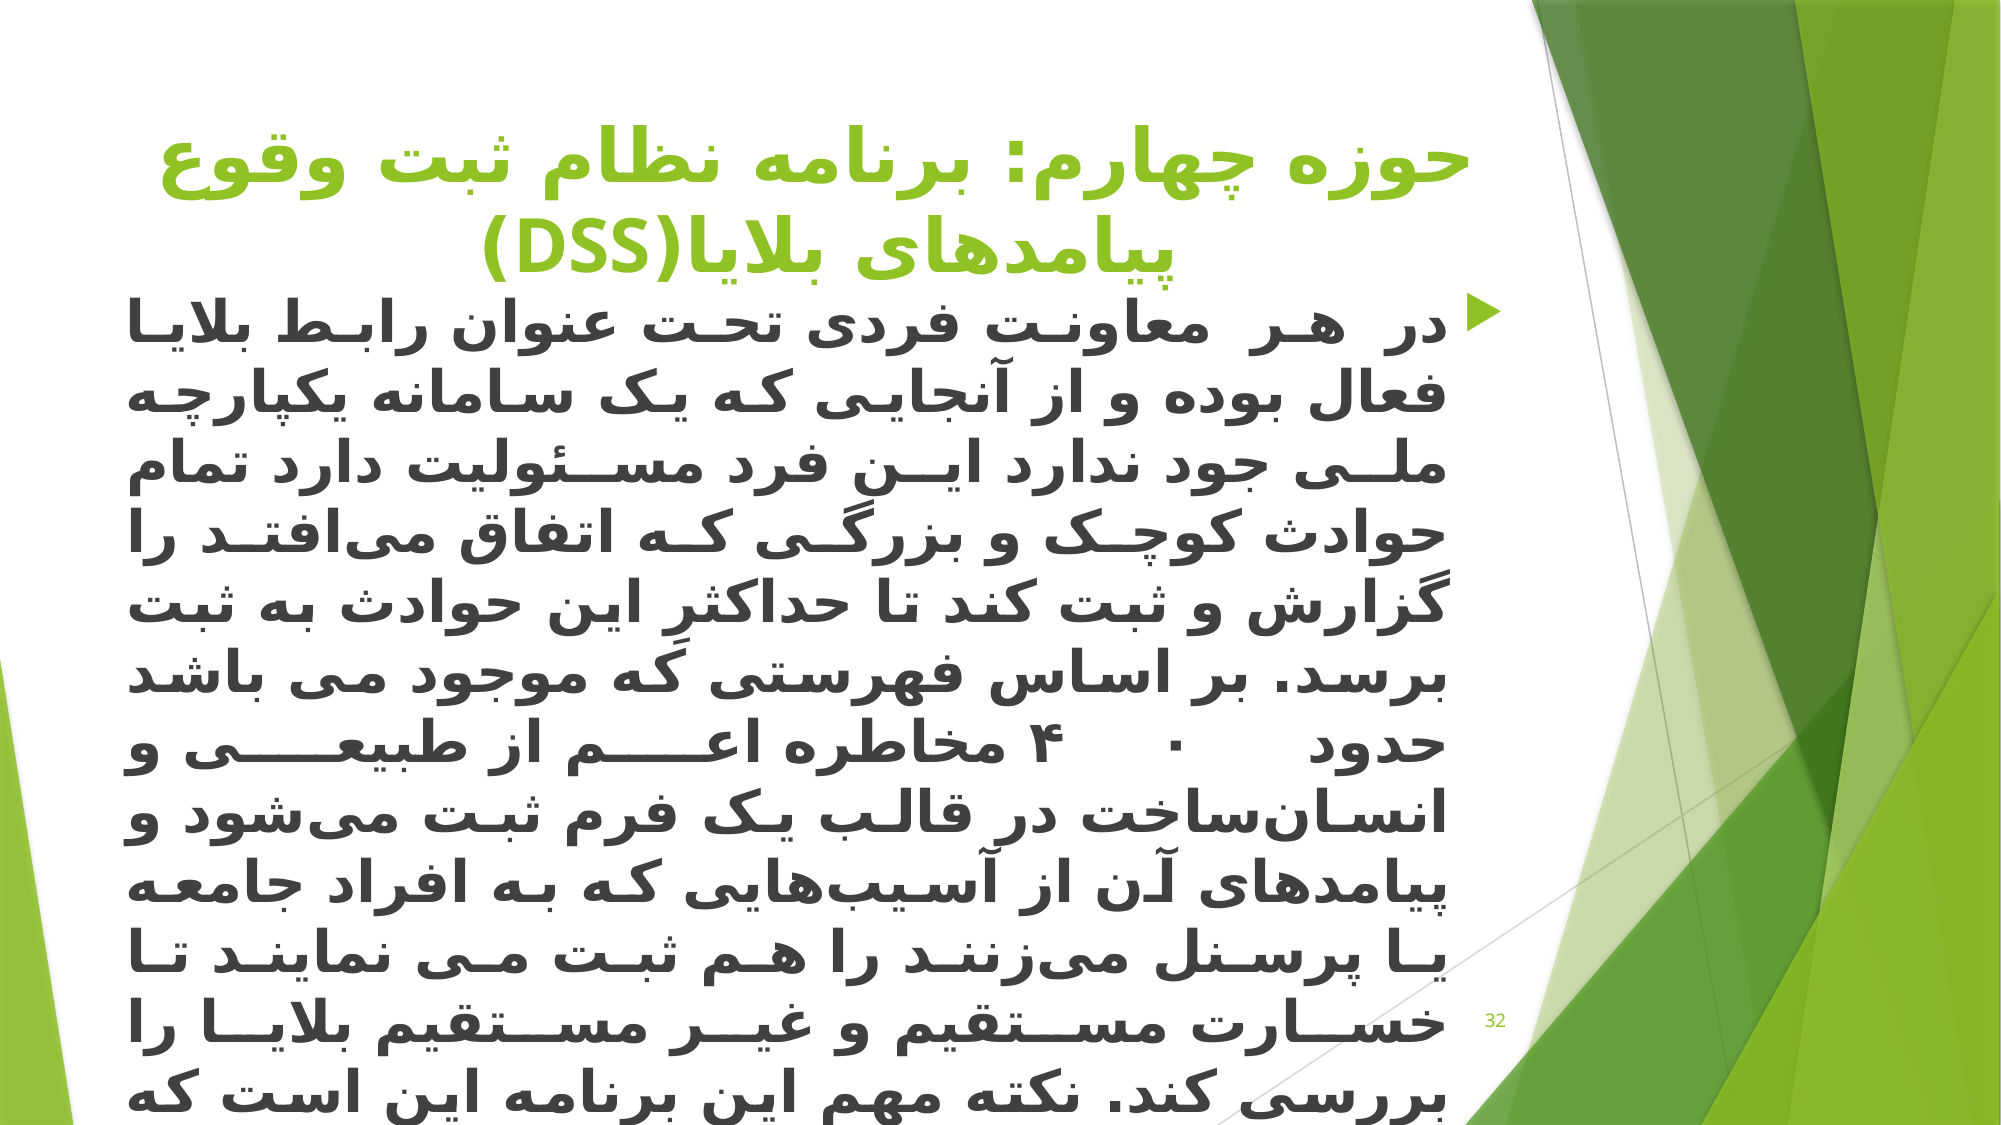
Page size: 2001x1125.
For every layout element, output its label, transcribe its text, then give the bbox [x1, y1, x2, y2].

list در هر معاونت فردی تحت عنوان رابط بلایا فعال بوده و از آنجایی که یک سامانه یکپارچه ملی جود ندارد این فرد مسئولیت دارد تمام حوادث کوچک و بزرگی که اتفاق می‌افتد را گزارش و ثبت کند تا حداکثرِ این حوادث به ثبت برسد. بر اساس فهرستی که موجود می باشد حدود ۴۰ مخاطره اعم از طبیعی و انسان‌ساخت در قالب یک فرم ثبت می‌شود و پیامدهای آن از آسیب‌هایی که به افراد جامعه یا پرسنل می‌زنند را هم ثبت می نمایند تا خسارت مستقیم و غیر مستقیم بلایا را بررسی کند. نکته مهم این برنامه این است که تمام مخاطرات بزرگ و کوچک به شکل تجمیع شده در اختیار سیاستگزاران قرار می‌گیرد [111, 276, 1522, 992]
title حوزه چهارم: برنامه نظام ثبت وقوع پیامدهای بلایا(DSS) [111, 99, 1522, 276]
slide_number 32 [1409, 991, 1522, 1051]
